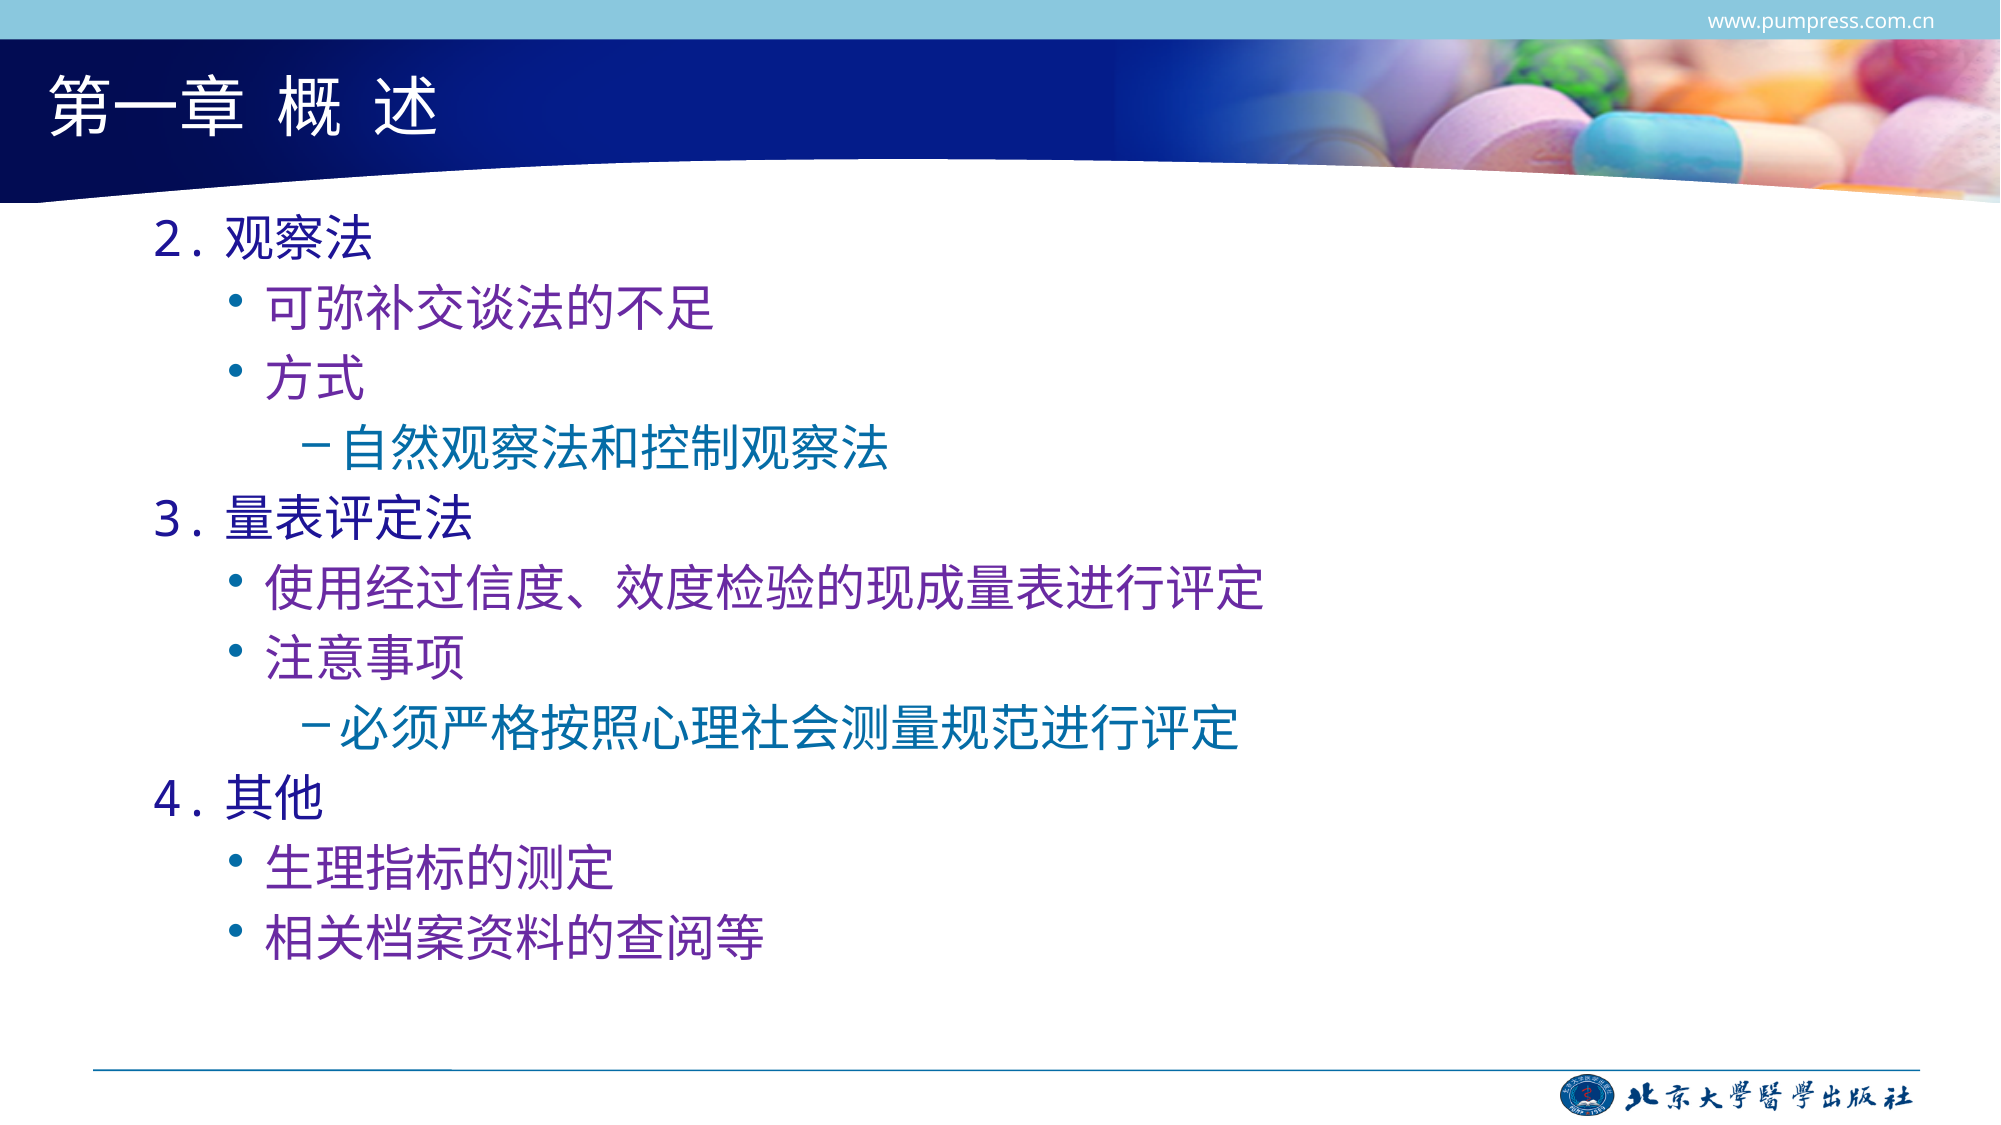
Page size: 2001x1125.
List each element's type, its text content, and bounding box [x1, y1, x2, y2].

title 第一章 概 述 [30, 58, 1799, 152]
list 2.观察法 可弥补交谈法的不足 方式 自然观察法和控制观察法 3.量表评定法 使用经过信度、效度检验的现成量表进行评定 注意事项 必须严格按照心理社会测量规范进行评定 4.其他 生理指标的测定 相关档案资料的查阅等 [62, 198, 1947, 1000]
picture [0, 40, 2000, 203]
picture [1560, 1074, 1915, 1118]
slide_number www.pumpress.com.cn [1366, 0, 1951, 38]
